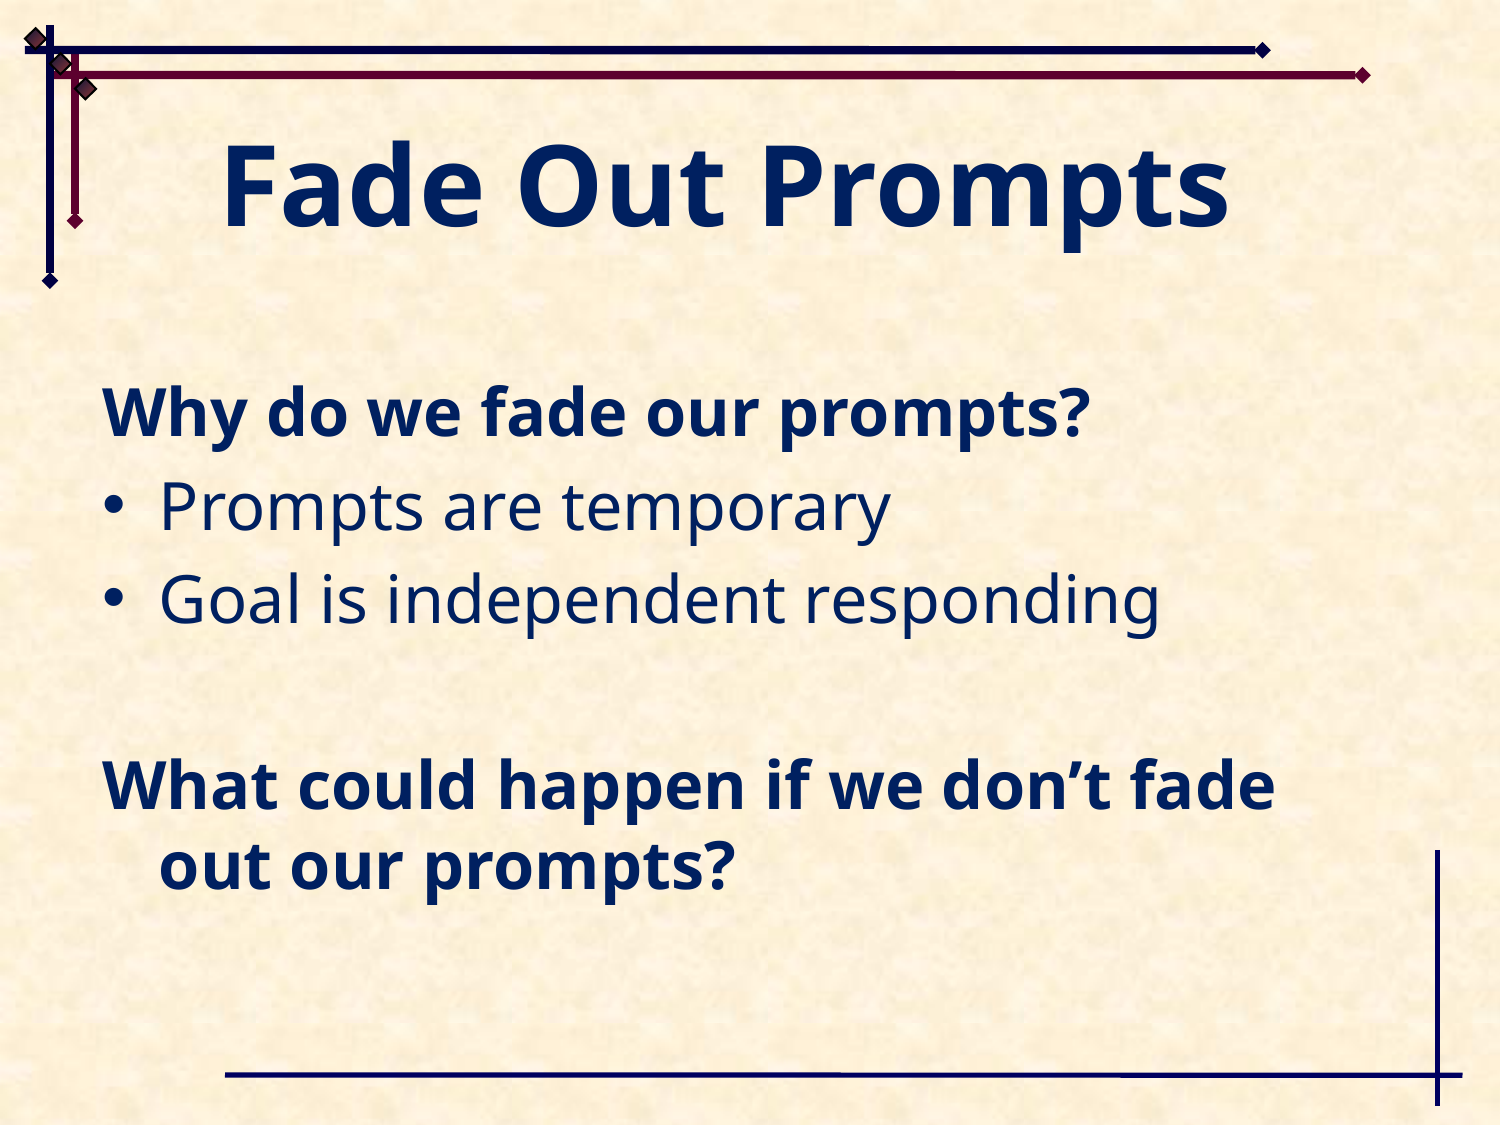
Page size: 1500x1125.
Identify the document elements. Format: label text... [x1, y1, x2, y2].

picture [0, 0, 1500, 1125]
title Fade Out Prompts [50, 87, 1400, 275]
list Why do we fade our prompts? Prompts are temporary Goal is independent responding What could happen if we don’t fade out our prompts? [87, 362, 1399, 1054]
